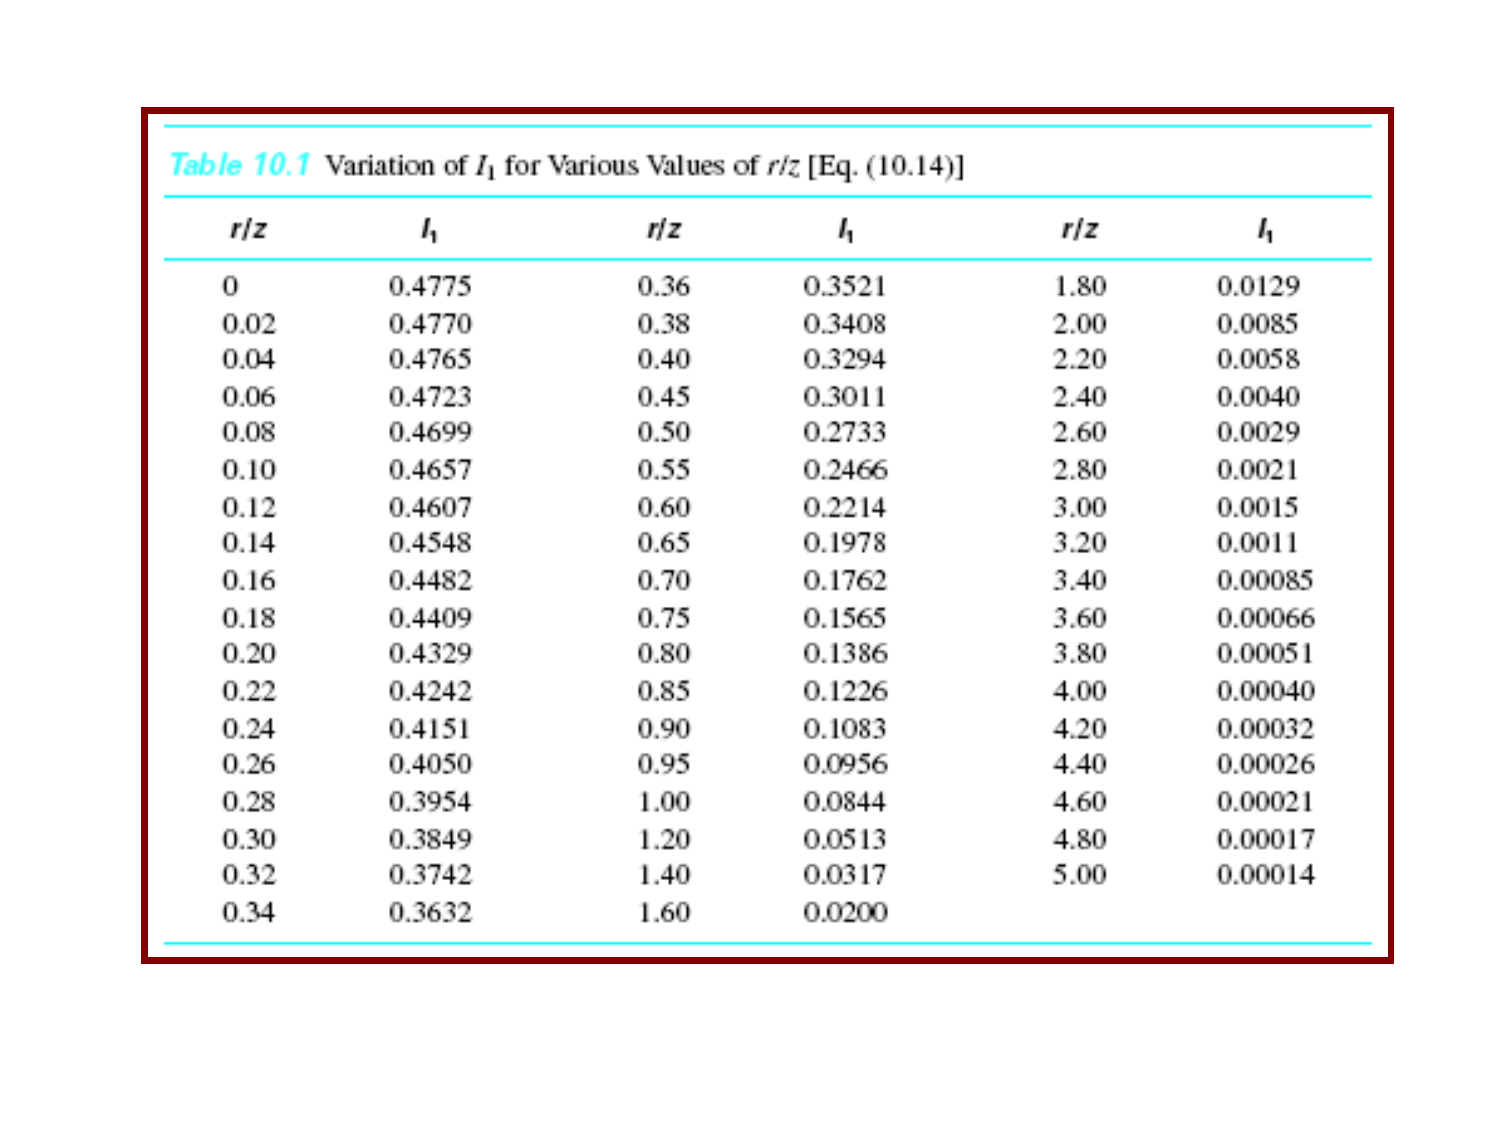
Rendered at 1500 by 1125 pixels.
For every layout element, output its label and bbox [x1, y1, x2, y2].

picture [147, 113, 1389, 958]
